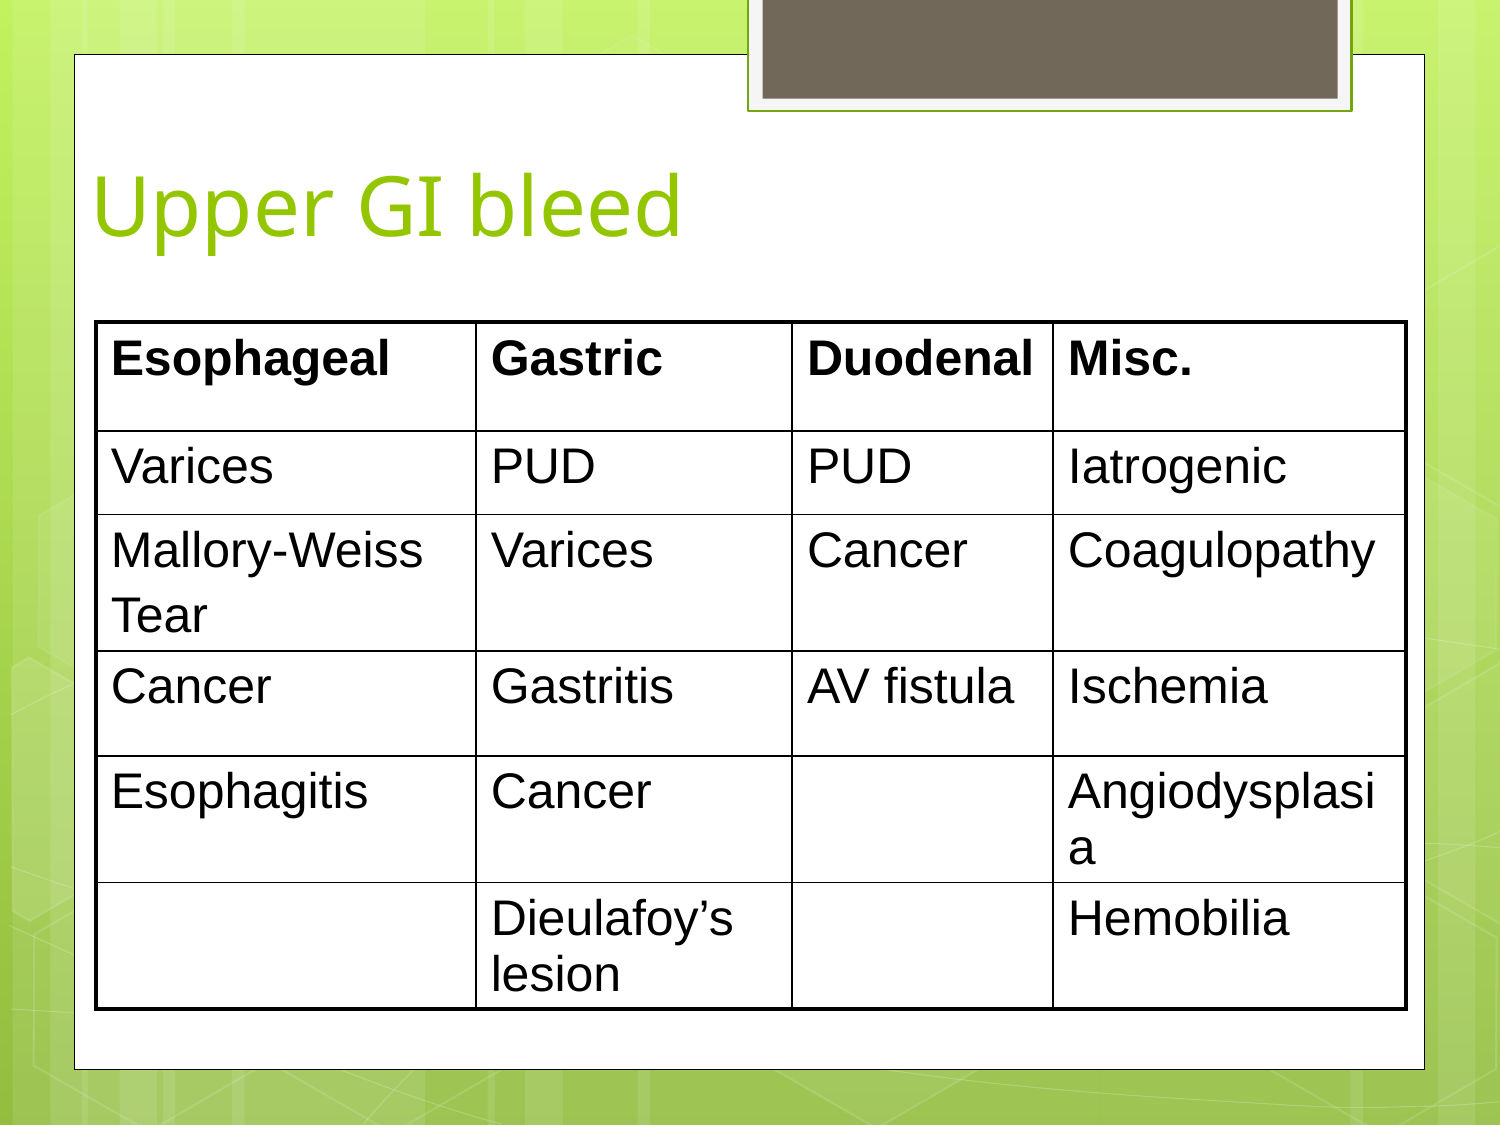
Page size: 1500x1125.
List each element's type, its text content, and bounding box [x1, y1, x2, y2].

table_cell Gastritis [477, 652, 791, 755]
table_header Esophageal [98, 324, 475, 430]
table_cell Varices [98, 432, 475, 514]
table_cell Cancer [793, 515, 1052, 650]
table_cell Ischemia [1054, 652, 1404, 755]
table_cell Mallory-Weiss Tear [98, 515, 475, 650]
table_cell Iatrogenic [1054, 432, 1404, 514]
table_cell Angiodysplasia [1054, 757, 1404, 882]
table_header Misc. [1054, 324, 1404, 430]
table_cell Esophagitis [98, 757, 475, 882]
table_cell PUD [477, 432, 791, 514]
table_cell PUD [793, 432, 1052, 514]
table_cell Cancer [477, 757, 791, 882]
table_header Gastric [477, 324, 791, 430]
table_cell Cancer [98, 652, 475, 755]
table_cell Coagulopathy [1054, 515, 1404, 650]
table_cell Dieulafoy’s lesion [477, 883, 791, 1007]
table_cell Varices [477, 515, 791, 650]
table_cell [793, 883, 1052, 1007]
title Upper GI bleed [75, 72, 1425, 261]
table_cell AV fistula [793, 652, 1052, 755]
table_cell Hemobilia [1054, 883, 1404, 1007]
table_cell [98, 883, 475, 1007]
table_cell [793, 757, 1052, 882]
table_header Duodenal [793, 324, 1052, 430]
